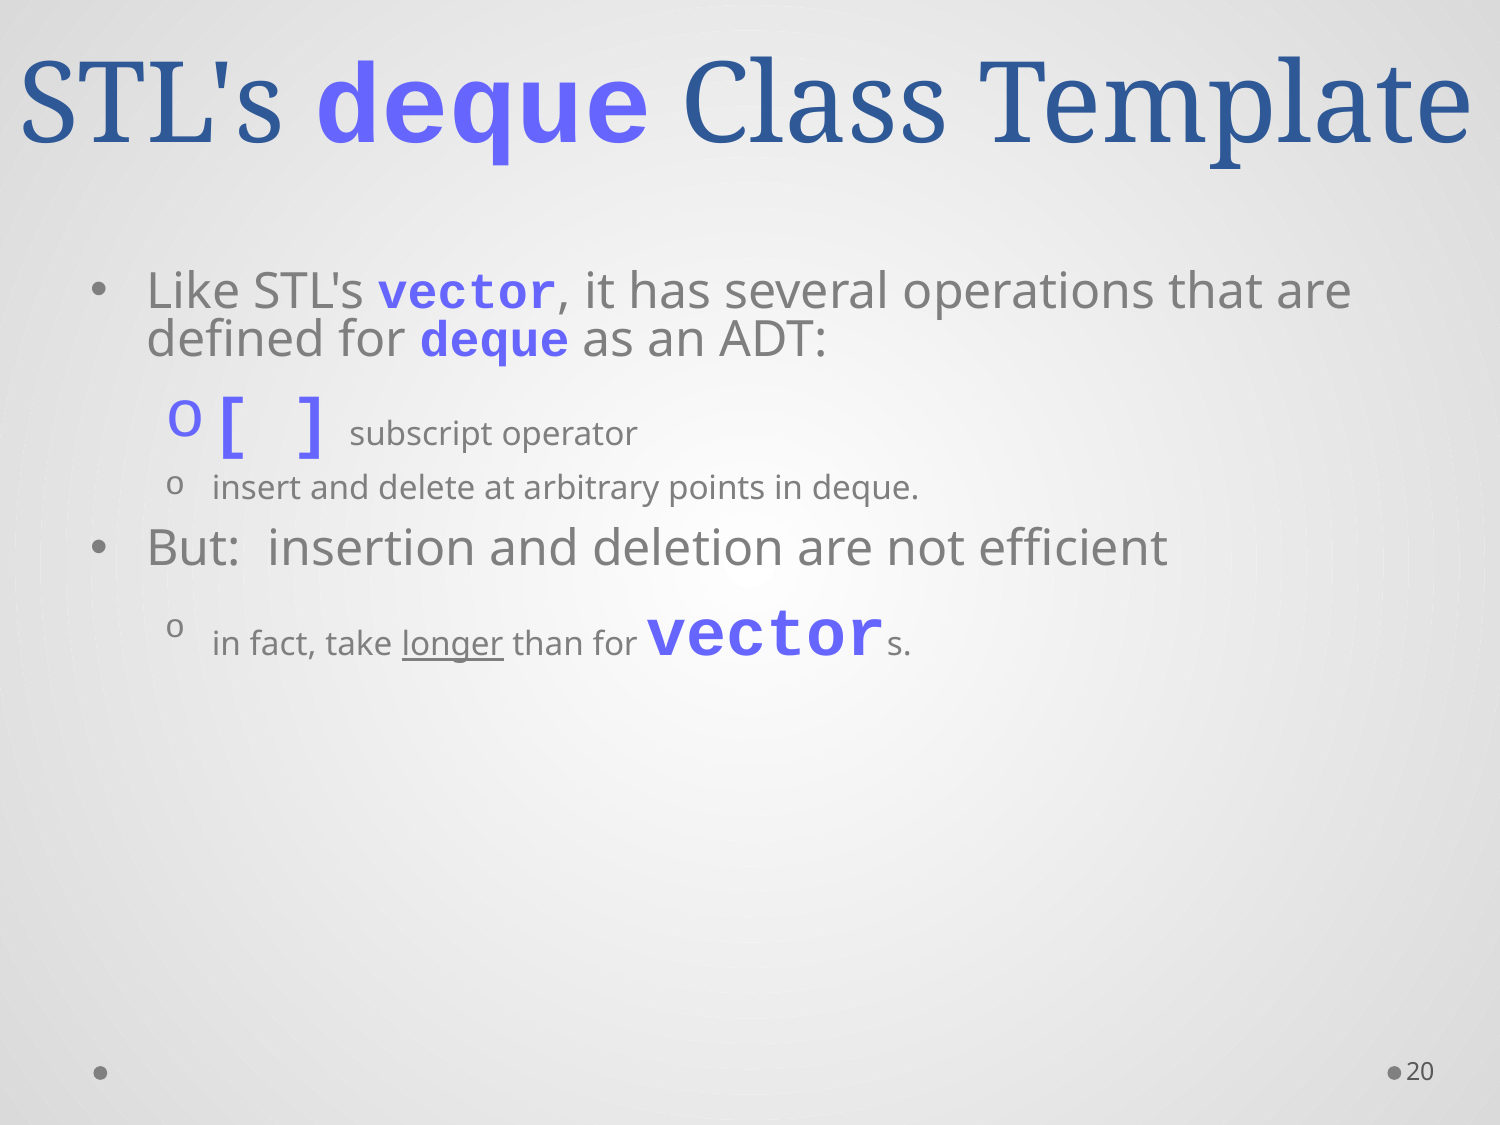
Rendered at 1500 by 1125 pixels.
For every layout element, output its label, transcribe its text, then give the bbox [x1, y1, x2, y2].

slide_number 20 [1401, 1042, 1494, 1103]
list Like STL's vector, it has several operations that are defined for deque as an ADT: [ ] subscript operator insert and delete at arbitrary points in deque. But: insertion and deletion are not efficient in fact, take longer than for vectors. [75, 262, 1425, 1005]
title STL's deque Class Template [0, 0, 1494, 173]
